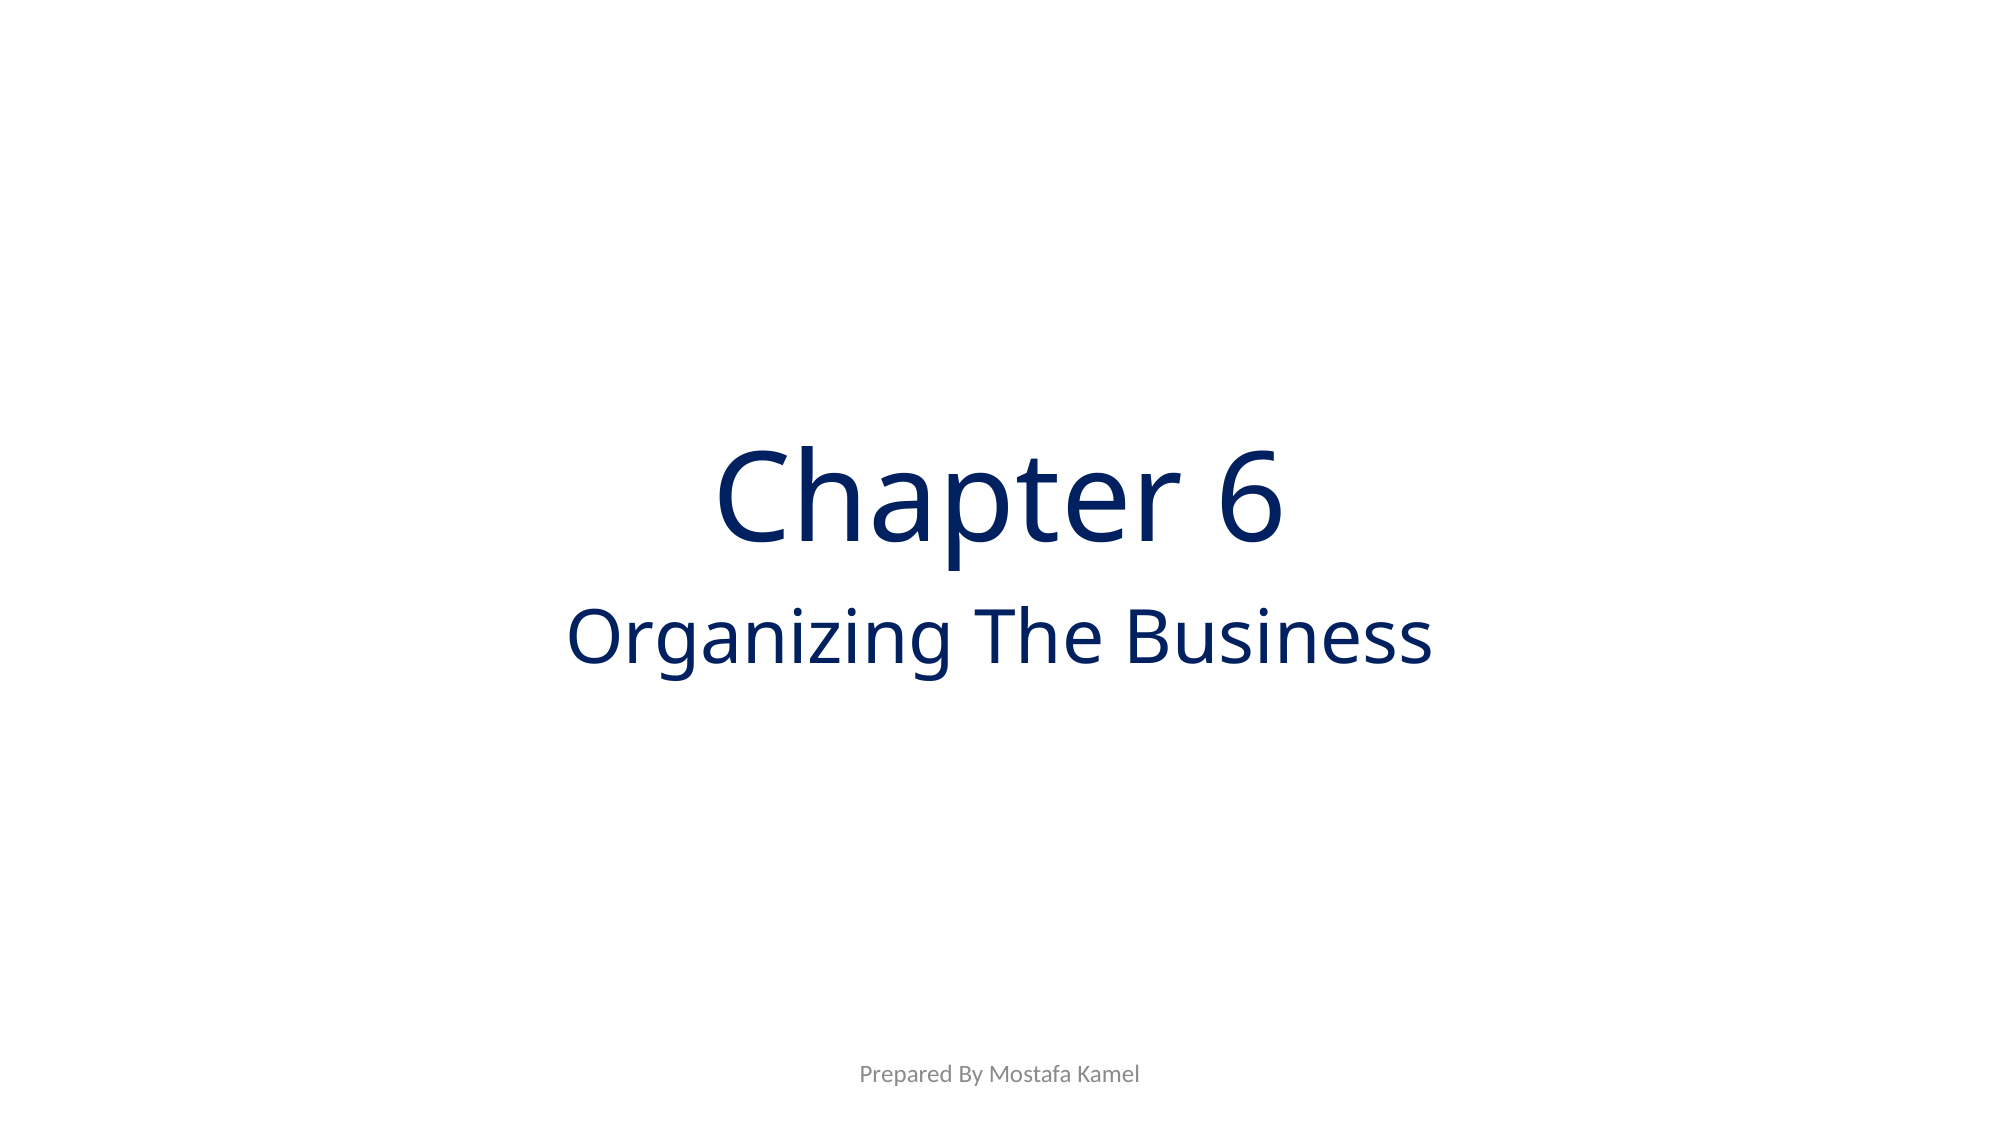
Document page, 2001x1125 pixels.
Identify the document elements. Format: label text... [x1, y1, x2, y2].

title Chapter 6 [249, 184, 1750, 576]
subtitle Organizing The Business [249, 590, 1750, 863]
footer Prepared By Mostafa Kamel [662, 1042, 1338, 1103]
